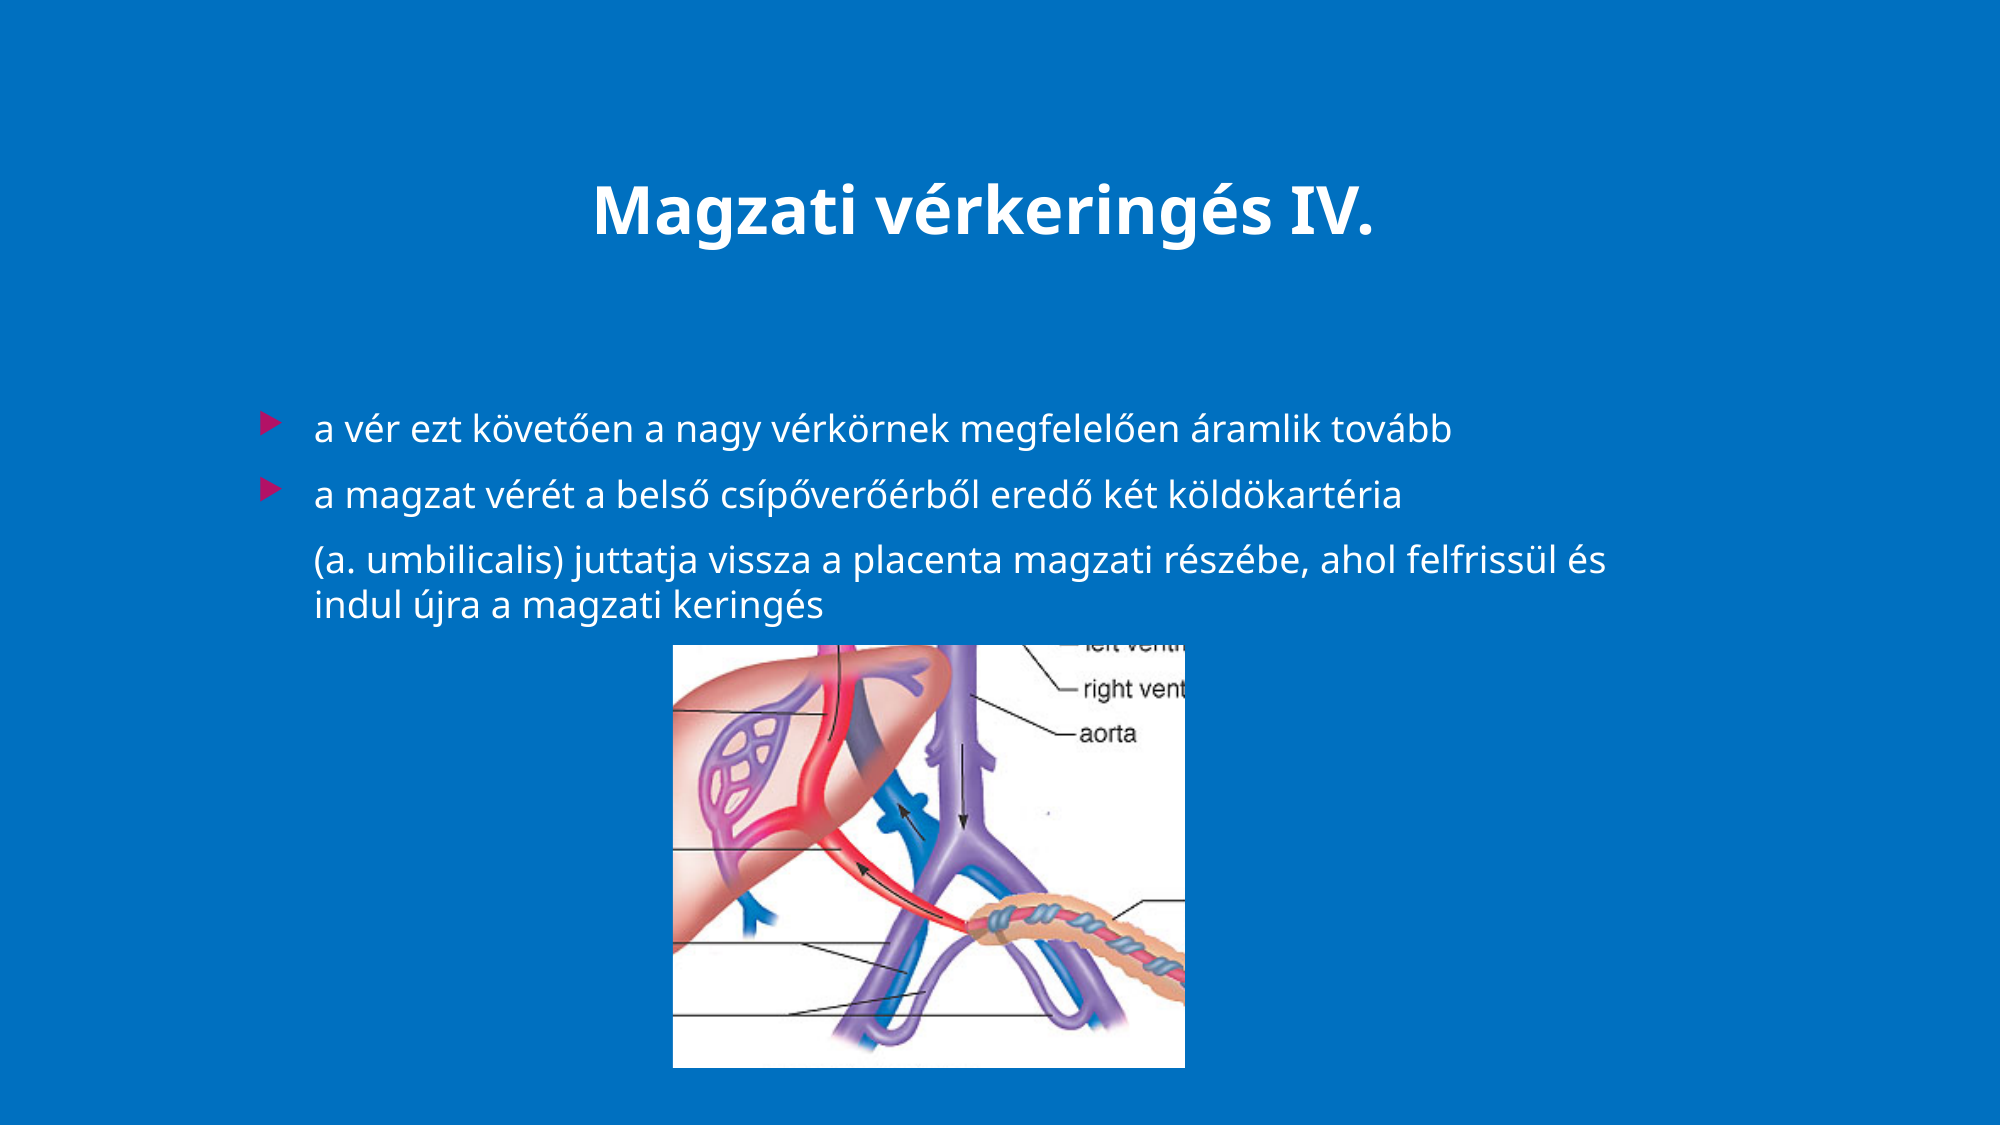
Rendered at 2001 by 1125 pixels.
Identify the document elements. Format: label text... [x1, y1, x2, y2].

text_box Magzati vérkeringés IV. [576, 160, 1391, 255]
list a vér ezt követően a nagy vérkörnek megfelelően áramlik tovább a magzat vérét a belső csípőverőérből eredő két köldökartéria (a. umbilicalis) juttatja vissza a placenta magzati részébe, ahol felfrissül és indul újra a magzati keringés [242, 397, 1631, 1125]
picture [672, 645, 1186, 1069]
